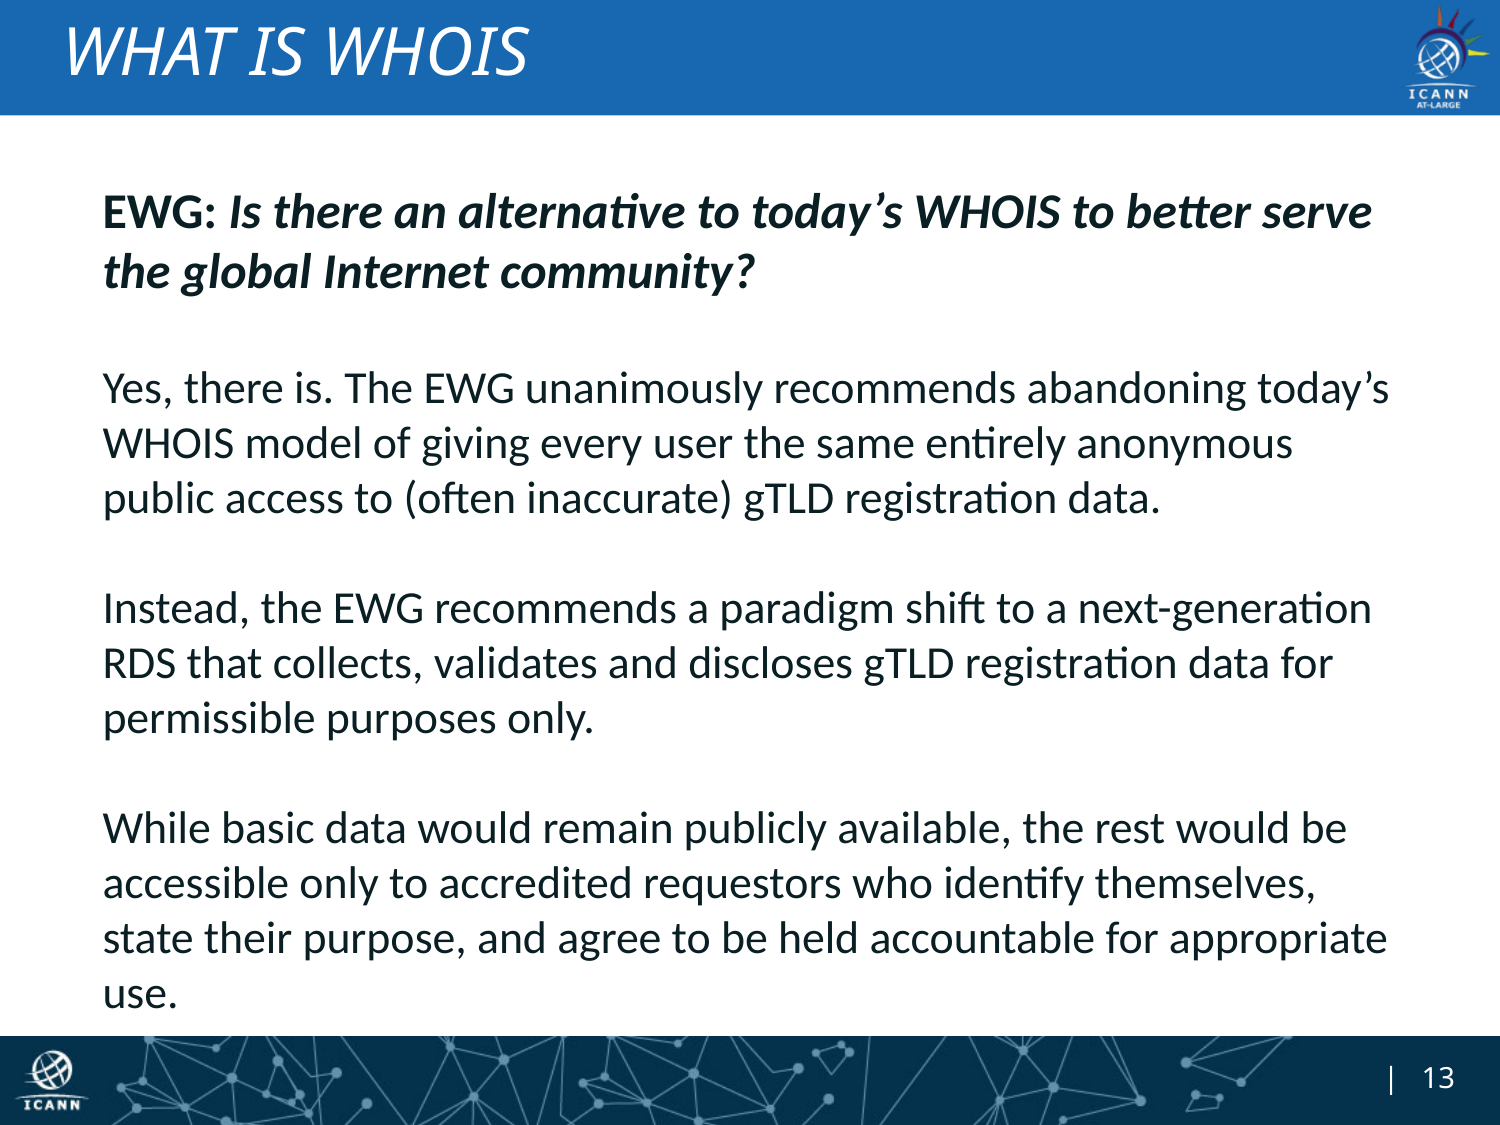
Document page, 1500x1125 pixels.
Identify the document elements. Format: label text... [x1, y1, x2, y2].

title WHAT IS WHOIS [0, 0, 1388, 116]
picture [1389, 0, 1493, 112]
text_box EWG: Is there an alternative to today’s WHOIS to better serve the global Internet community? Yes, there is. The EWG unanimously recommends abandoning today’s WHOIS model of giving every user the same entirely anonymous public access to (often inaccurate) gTLD registration data. Instead, the EWG recommends a paradigm shift to a next-generation RDS that collects, validates and discloses gTLD registration data for permissible purposes only. While basic data would remain publicly available, the rest would be accessible only to accredited requestors who identify themselves, state their purpose, and agree to be held accountable for appropriate use. [87, 170, 1417, 1026]
picture [0, 1036, 1500, 1125]
title WHAT IS WHOIS [1493, 0, 1500, 116]
